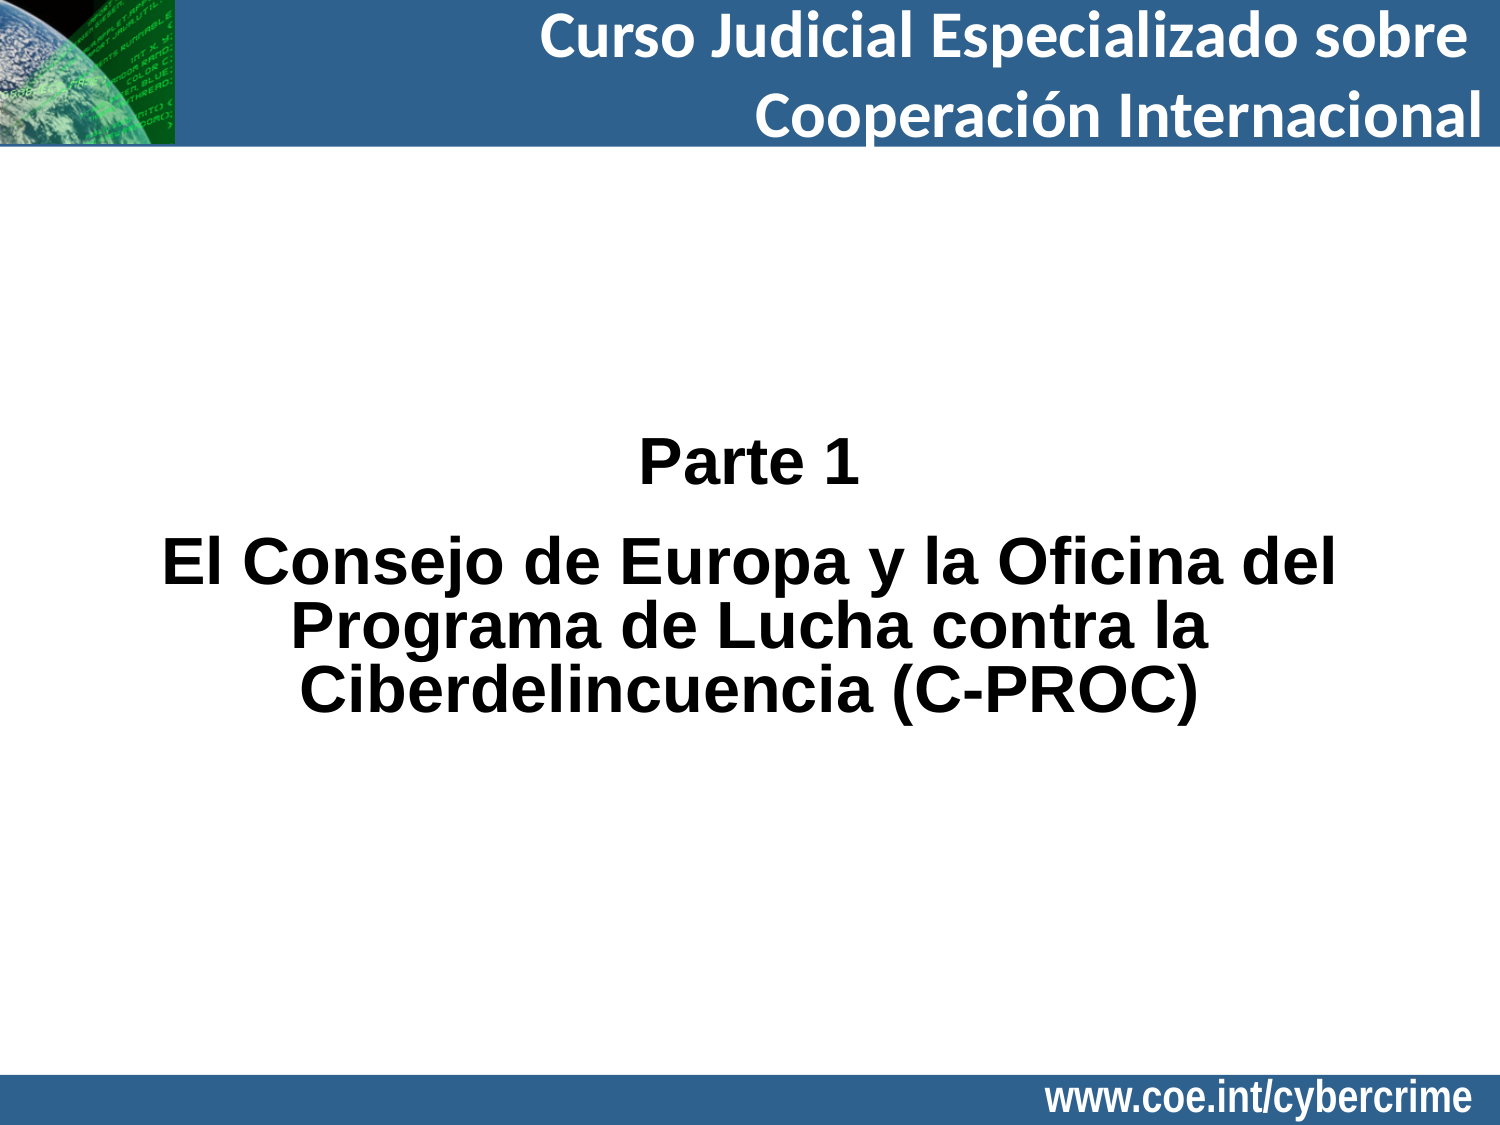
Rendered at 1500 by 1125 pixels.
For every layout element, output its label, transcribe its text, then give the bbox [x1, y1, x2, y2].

text_box Parte 1 El Consejo de Europa y la Oficina del Programa de Lucha contra la Ciberdelincuencia (C-PROC) [50, 425, 1450, 733]
picture [0, 0, 175, 144]
text_box Curso Judicial Especializado sobre Cooperación Internacional [177, 0, 1500, 149]
text_box [0, 1073, 1030, 1125]
text_box www.coe.int/cybercrime [1030, 1059, 1500, 1125]
